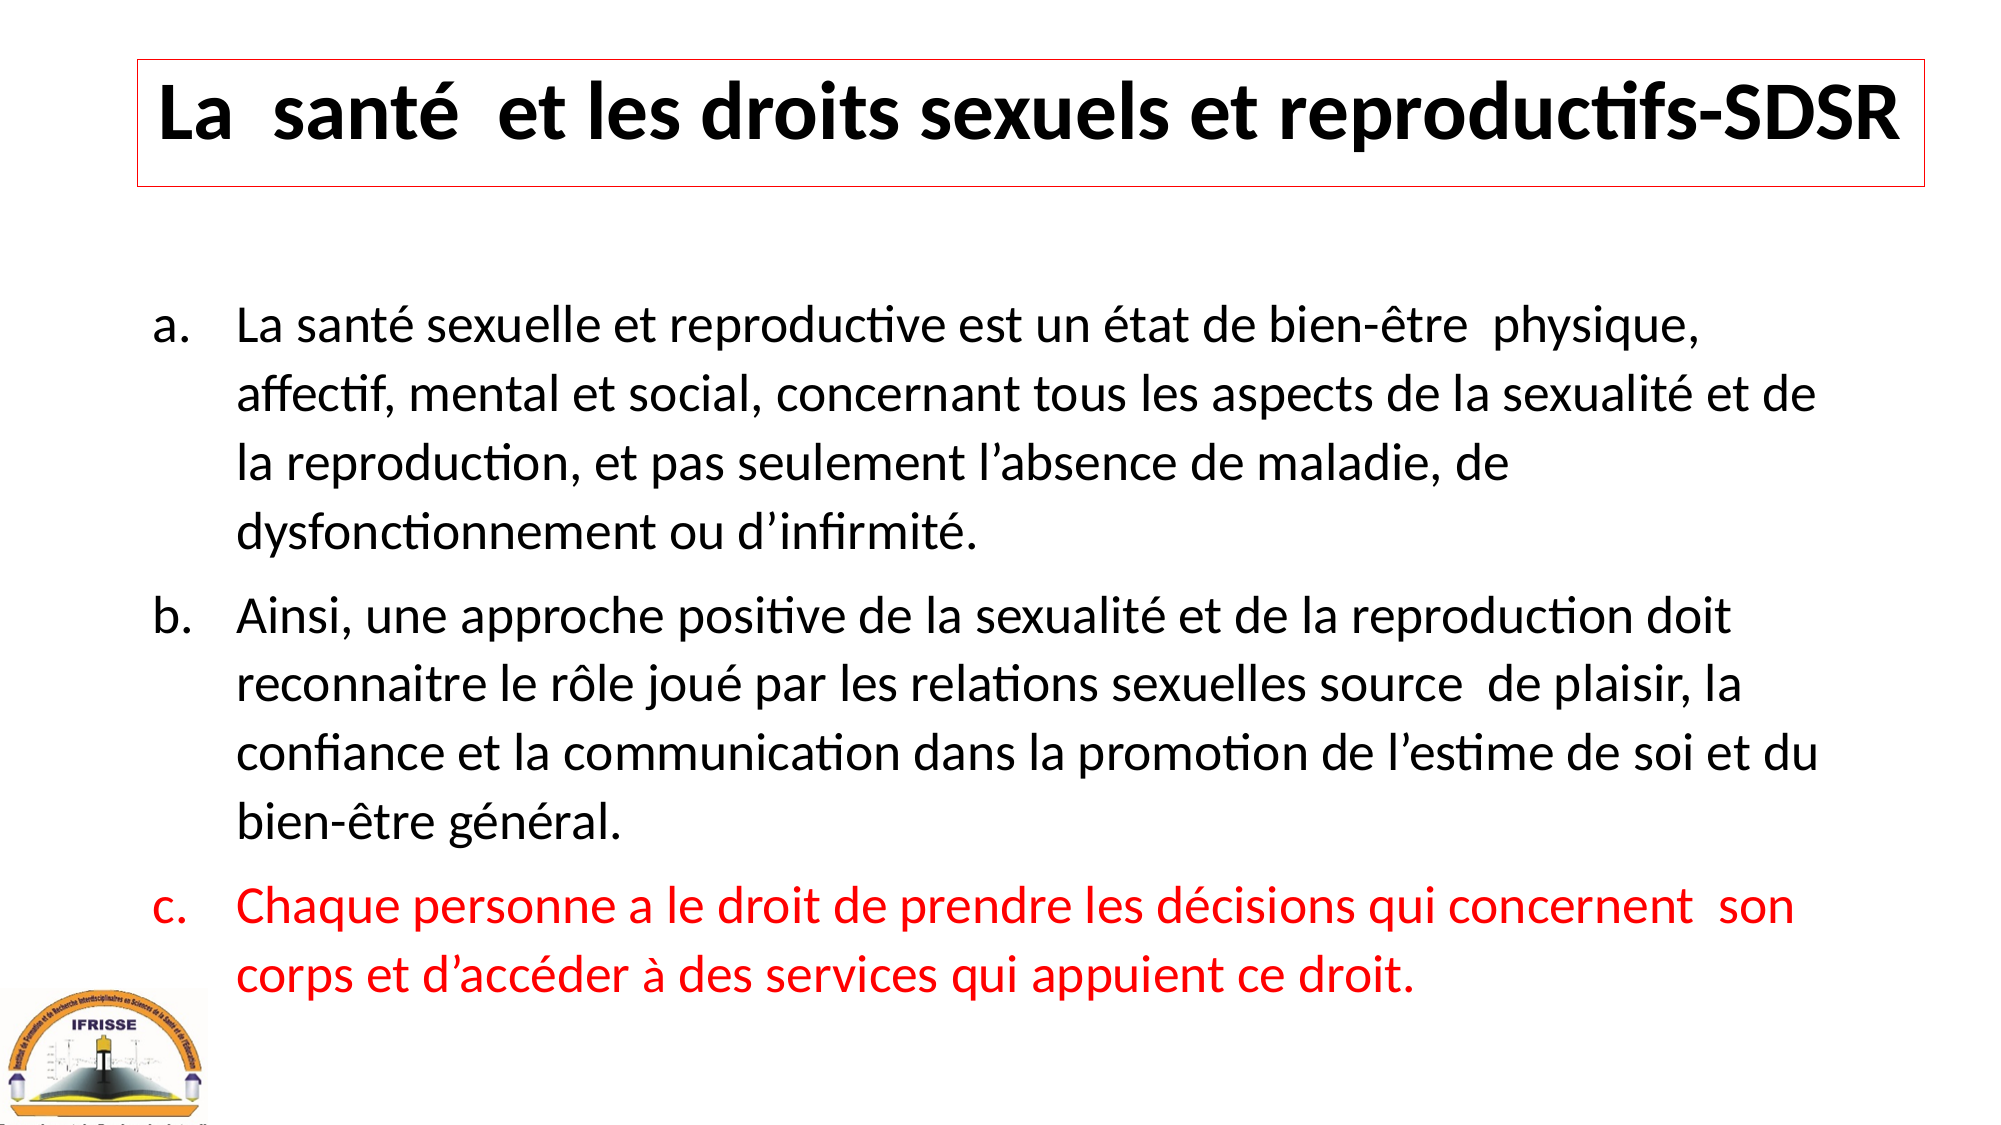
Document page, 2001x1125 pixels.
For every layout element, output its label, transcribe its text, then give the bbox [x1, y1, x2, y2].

picture [0, 988, 208, 1125]
list La santé sexuelle et reproductive est un état de bien-être physique, affectif, mental et social, concernant tous les aspects de la sexualité et de la reproduction, et pas seulement l’absence de maladie, de dysfonctionnement ou d’infirmité. Ainsi, une approche positive de la sexualité et de la reproduction doit reconnaitre le rôle joué par les relations sexuelles source de plaisir, la confiance et la communication dans la promotion de l’estime de soi et du bien-être général. Chaque personne a le droit de prendre les décisions qui concernent son corps et d’accéder à des services qui appuient ce droit. [137, 277, 1863, 1014]
title La santé et les droits sexuels et reproductifs-SDSR [137, 59, 1925, 187]
